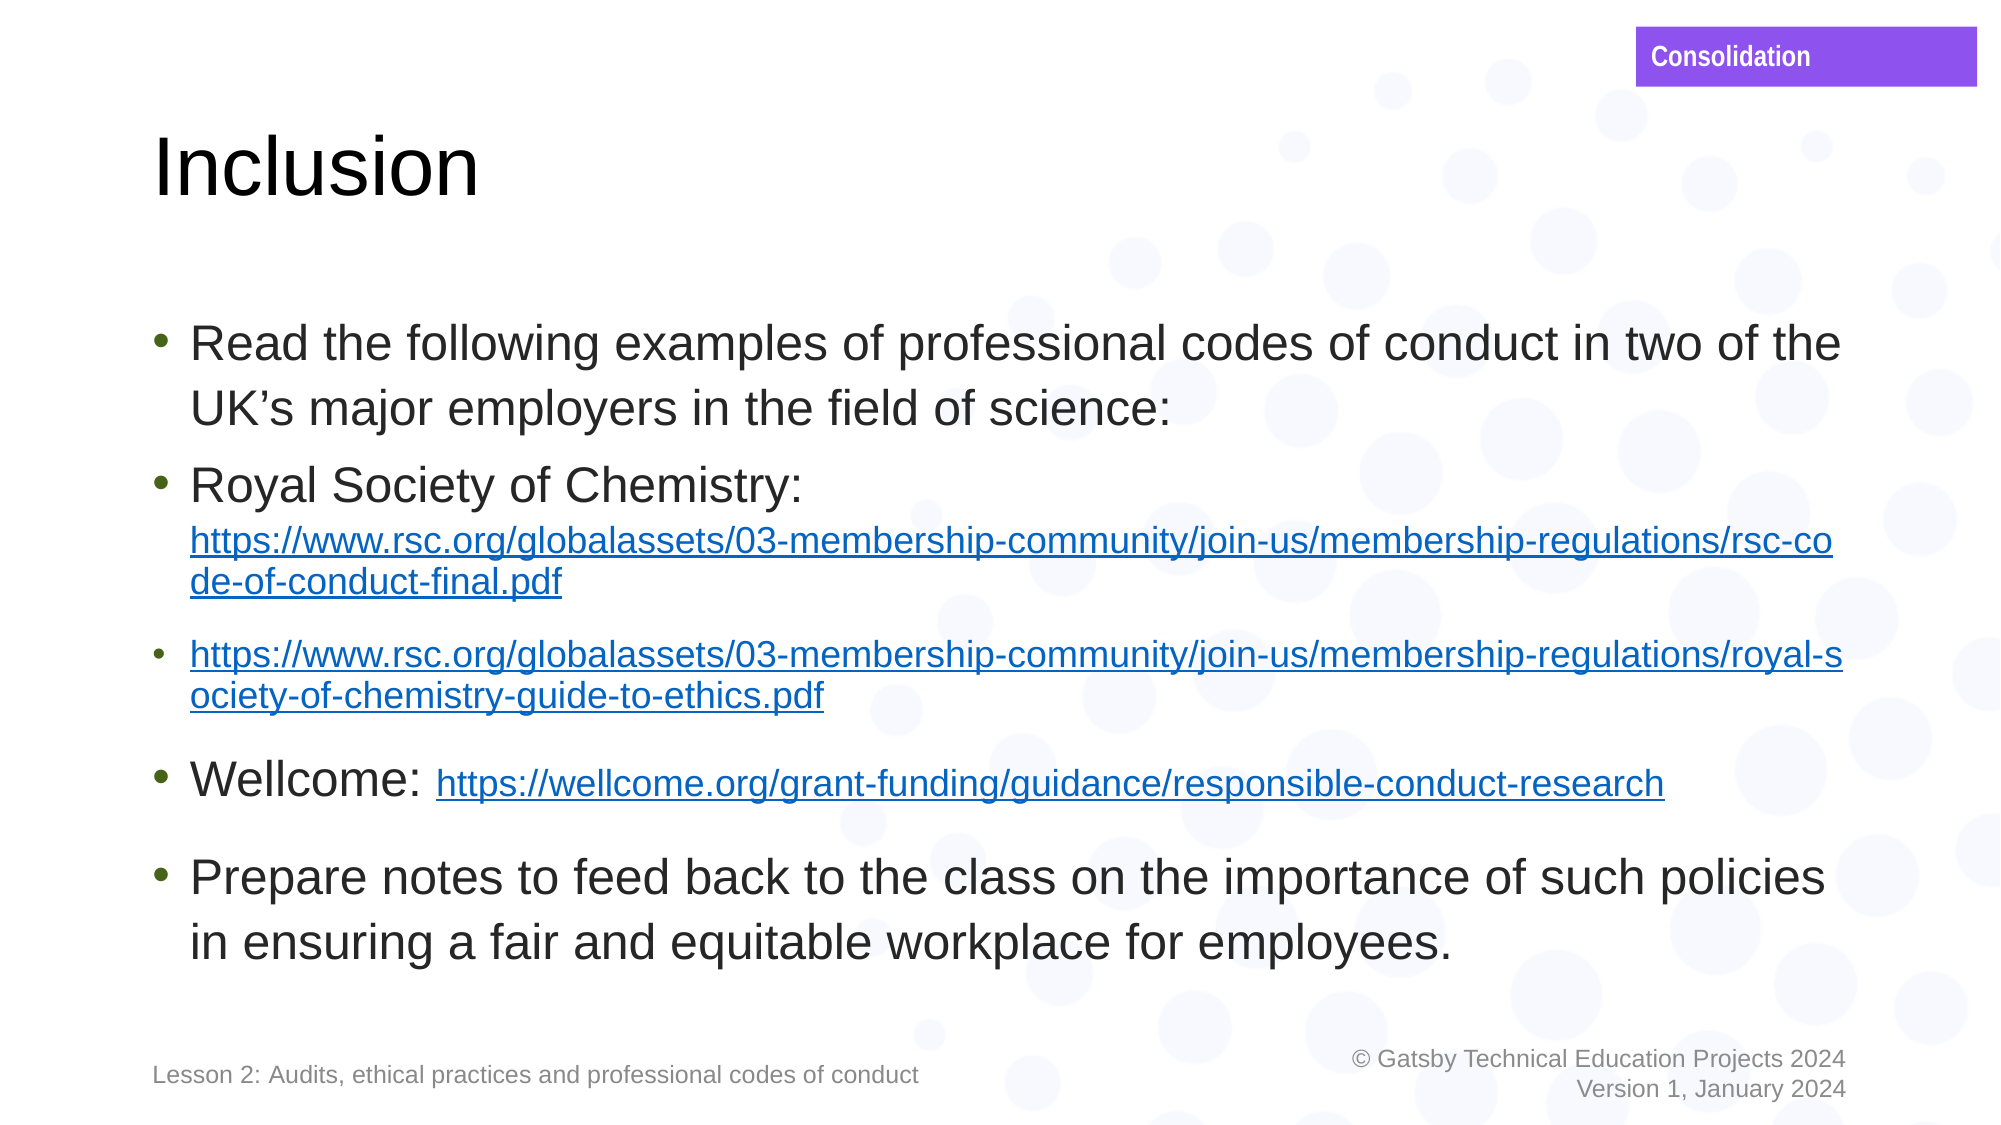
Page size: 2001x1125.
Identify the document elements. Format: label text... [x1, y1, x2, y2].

title Inclusion [137, 59, 1863, 278]
list Consolidation [1636, 26, 1978, 87]
list Lesson 2: Audits, ethical practices and professional codes of conduct [137, 1042, 942, 1103]
list Read the following examples of professional codes of conduct in two of the UK’s major employers in the field of science: Royal Society of Chemistry: https://www.rsc.org/globalassets/03-membership-community/join-us/membership-regulations/rsc-code-of-conduct-final.pdf https://www.rsc.org/globalassets/03-membership-community/join-us/membership-regulations/royal-society-of-chemistry-guide-to-ethics.pdf Wellcome: https://wellcome.org/grant-funding/guidance/responsible-conduct-research Prepare notes to feed back to the class on the importance of such policies in ensuring a fair and equitable workplace for employees. [137, 297, 1863, 1012]
